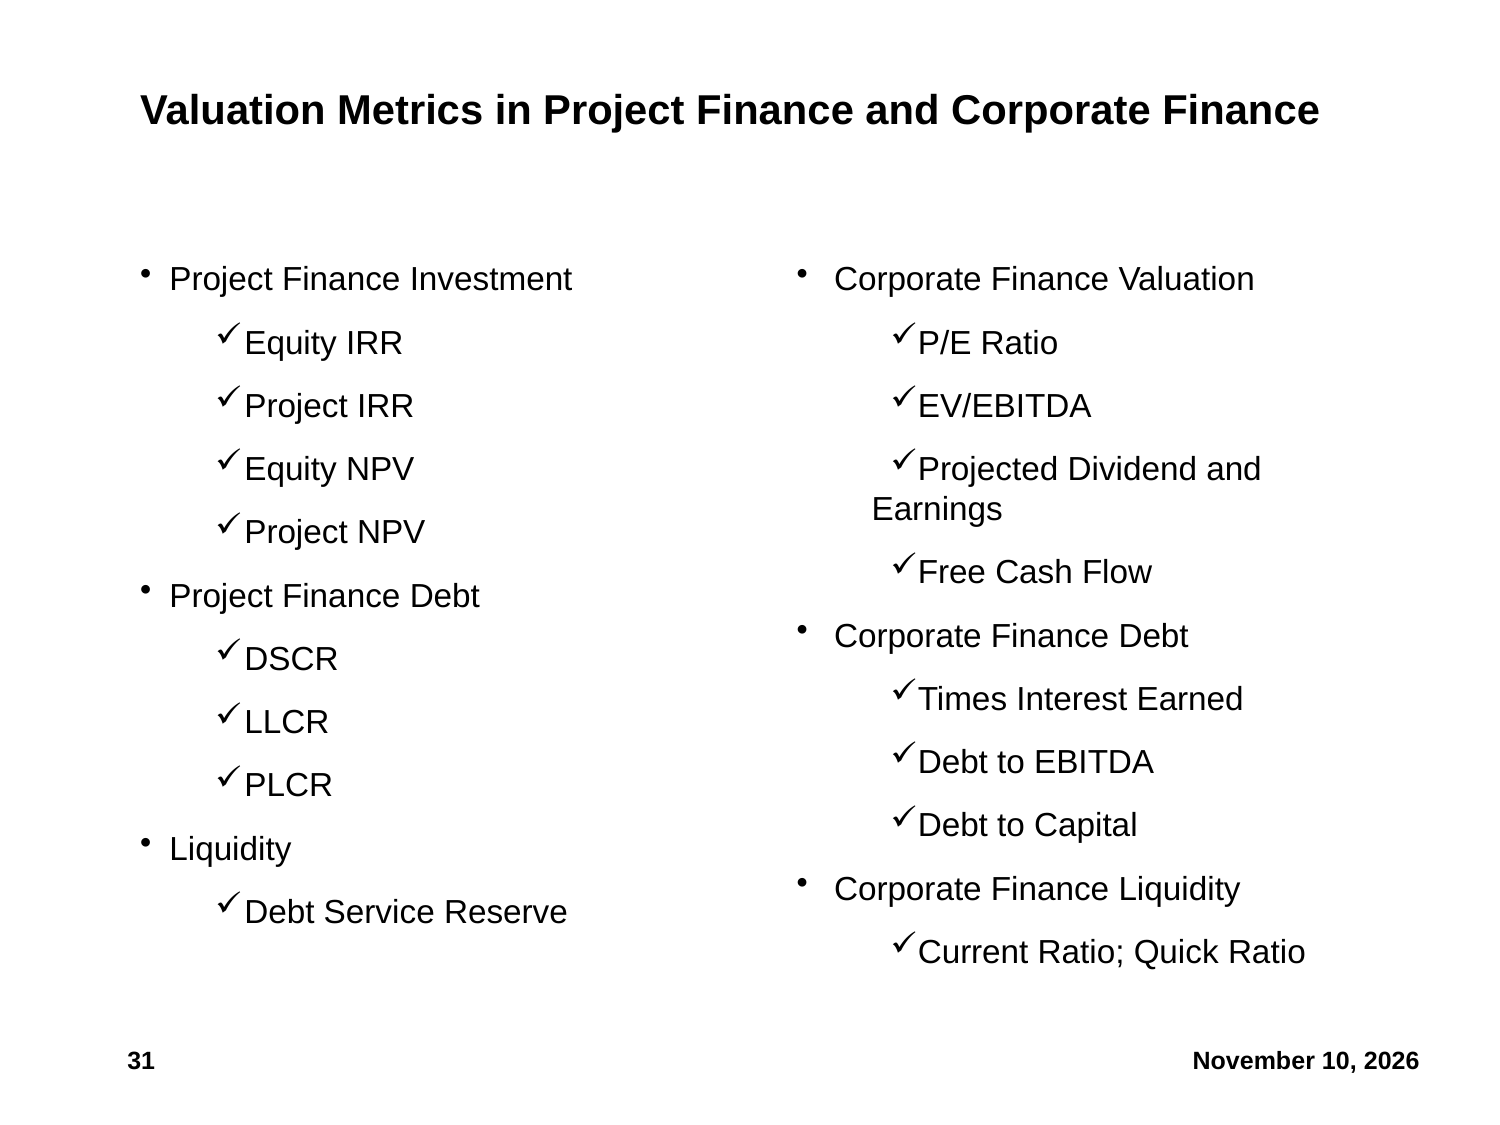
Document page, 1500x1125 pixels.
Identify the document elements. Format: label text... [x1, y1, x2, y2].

list Corporate Finance Valuation P/E Ratio EV/EBITDA Projected Dividend and Earnings Free Cash Flow Corporate Finance Debt Times Interest Earned Debt to EBITDA Debt to Capital Corporate Finance Liquidity Current Ratio; Quick Ratio [781, 249, 1413, 1001]
list Project Finance Investment Equity IRR Project IRR Equity NPV Project NPV Project Finance Debt DSCR LLCR PLCR Liquidity Debt Service Reserve [124, 249, 757, 1001]
title Valuation Metrics in Project Finance and Corporate Finance [124, 74, 1376, 226]
